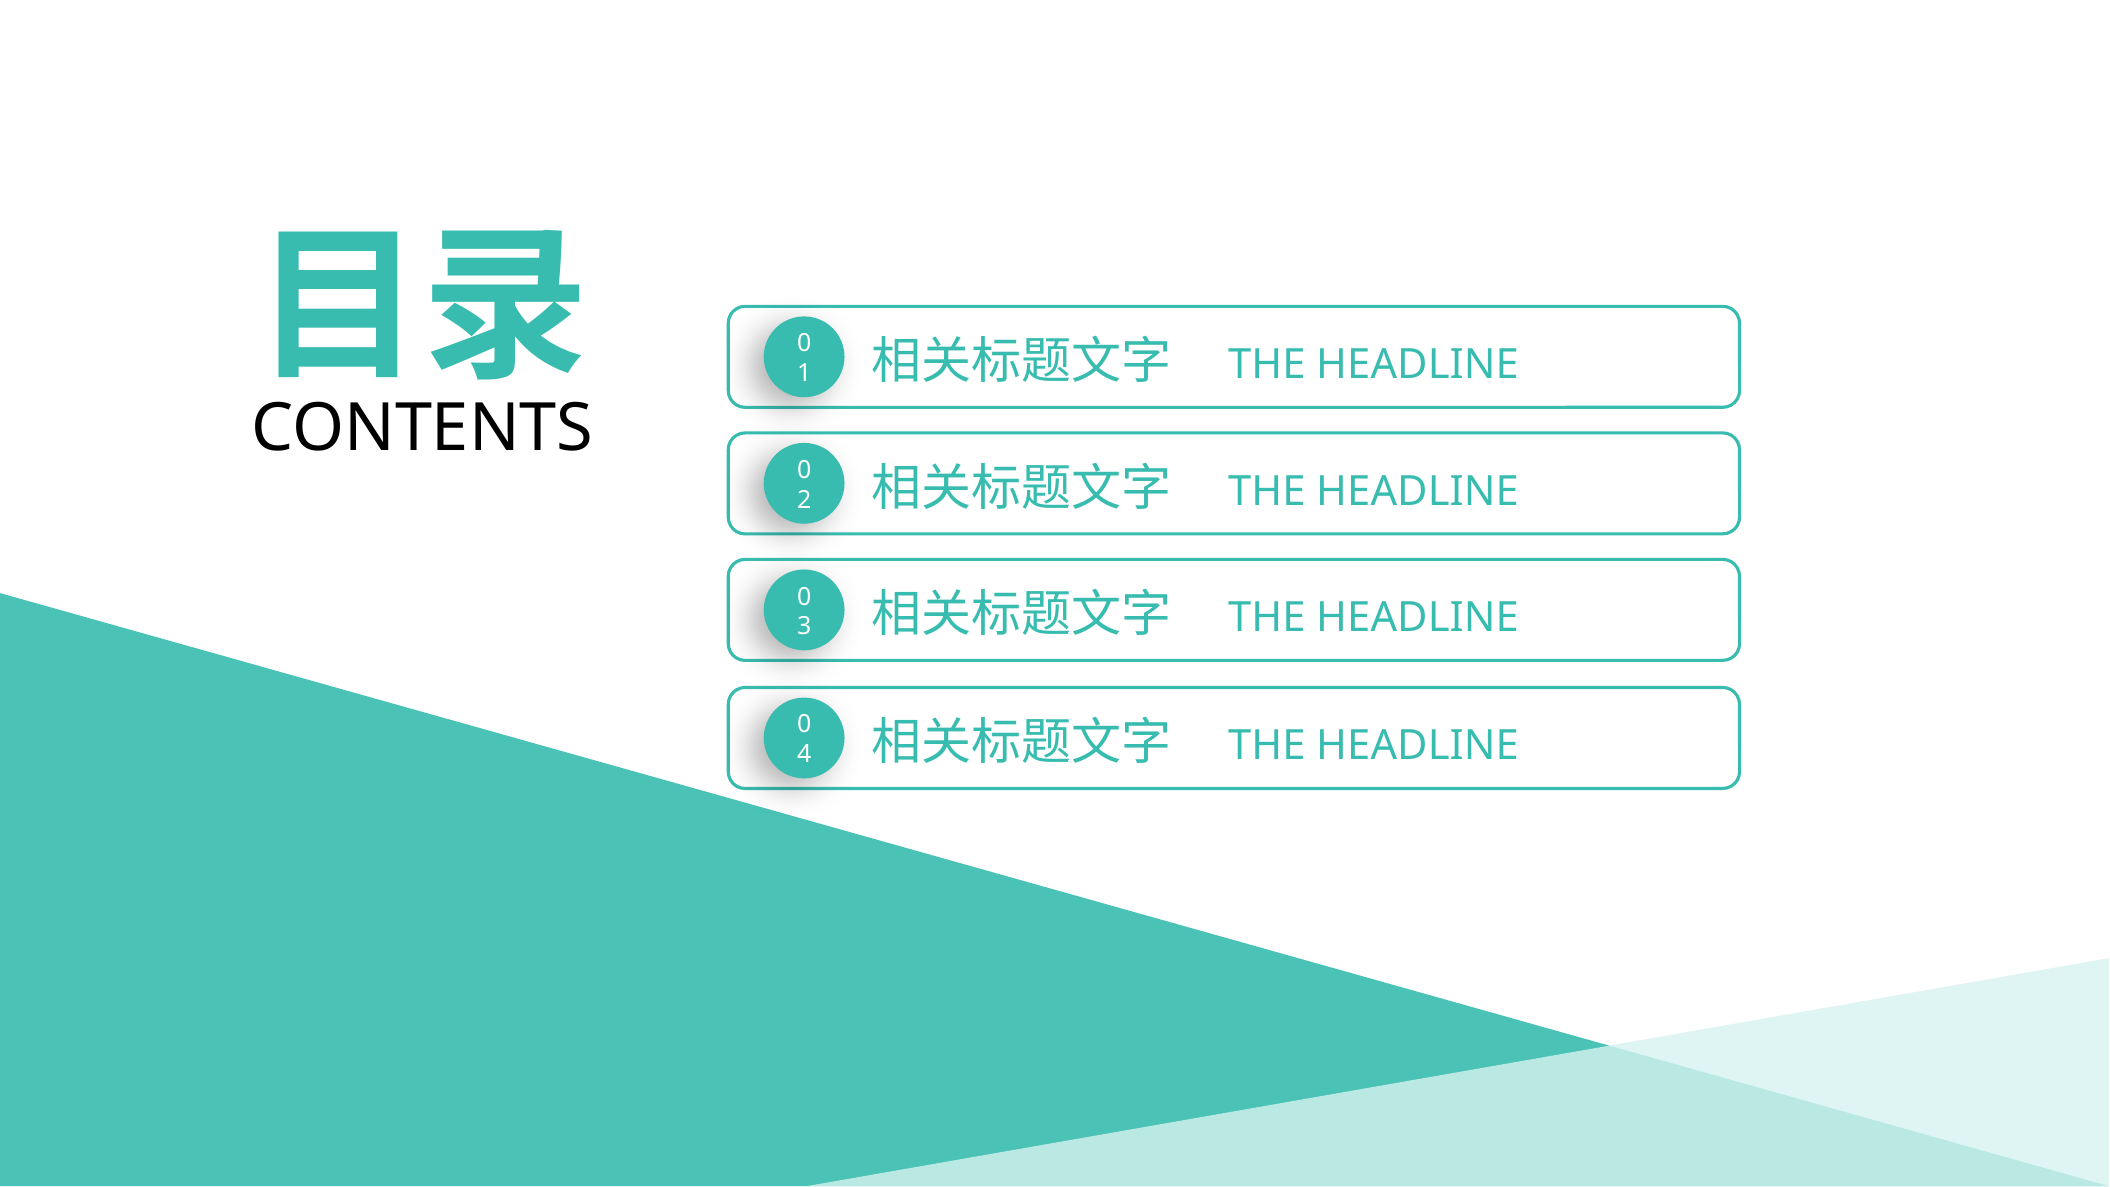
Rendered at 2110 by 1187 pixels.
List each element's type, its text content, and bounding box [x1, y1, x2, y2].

text_box 相关标题文字 THE HEADLINE [856, 447, 1534, 523]
text_box [806, 956, 2110, 1187]
text_box 相关标题文字 THE HEADLINE [856, 702, 1534, 778]
text_box 目录 [236, 190, 610, 360]
text_box contents [217, 360, 628, 472]
text_box 相关标题文字 THE HEADLINE [856, 574, 1534, 650]
text_box 04 [762, 696, 846, 780]
text_box [727, 558, 1741, 662]
text_box [727, 686, 1741, 790]
text_box [0, 592, 1608, 1187]
text_box [727, 431, 1741, 535]
text_box 02 [762, 441, 846, 525]
text_box 相关标题文字 THE HEADLINE [856, 321, 1534, 397]
text_box 01 [762, 315, 846, 399]
text_box [727, 305, 1741, 409]
text_box 03 [762, 568, 846, 652]
